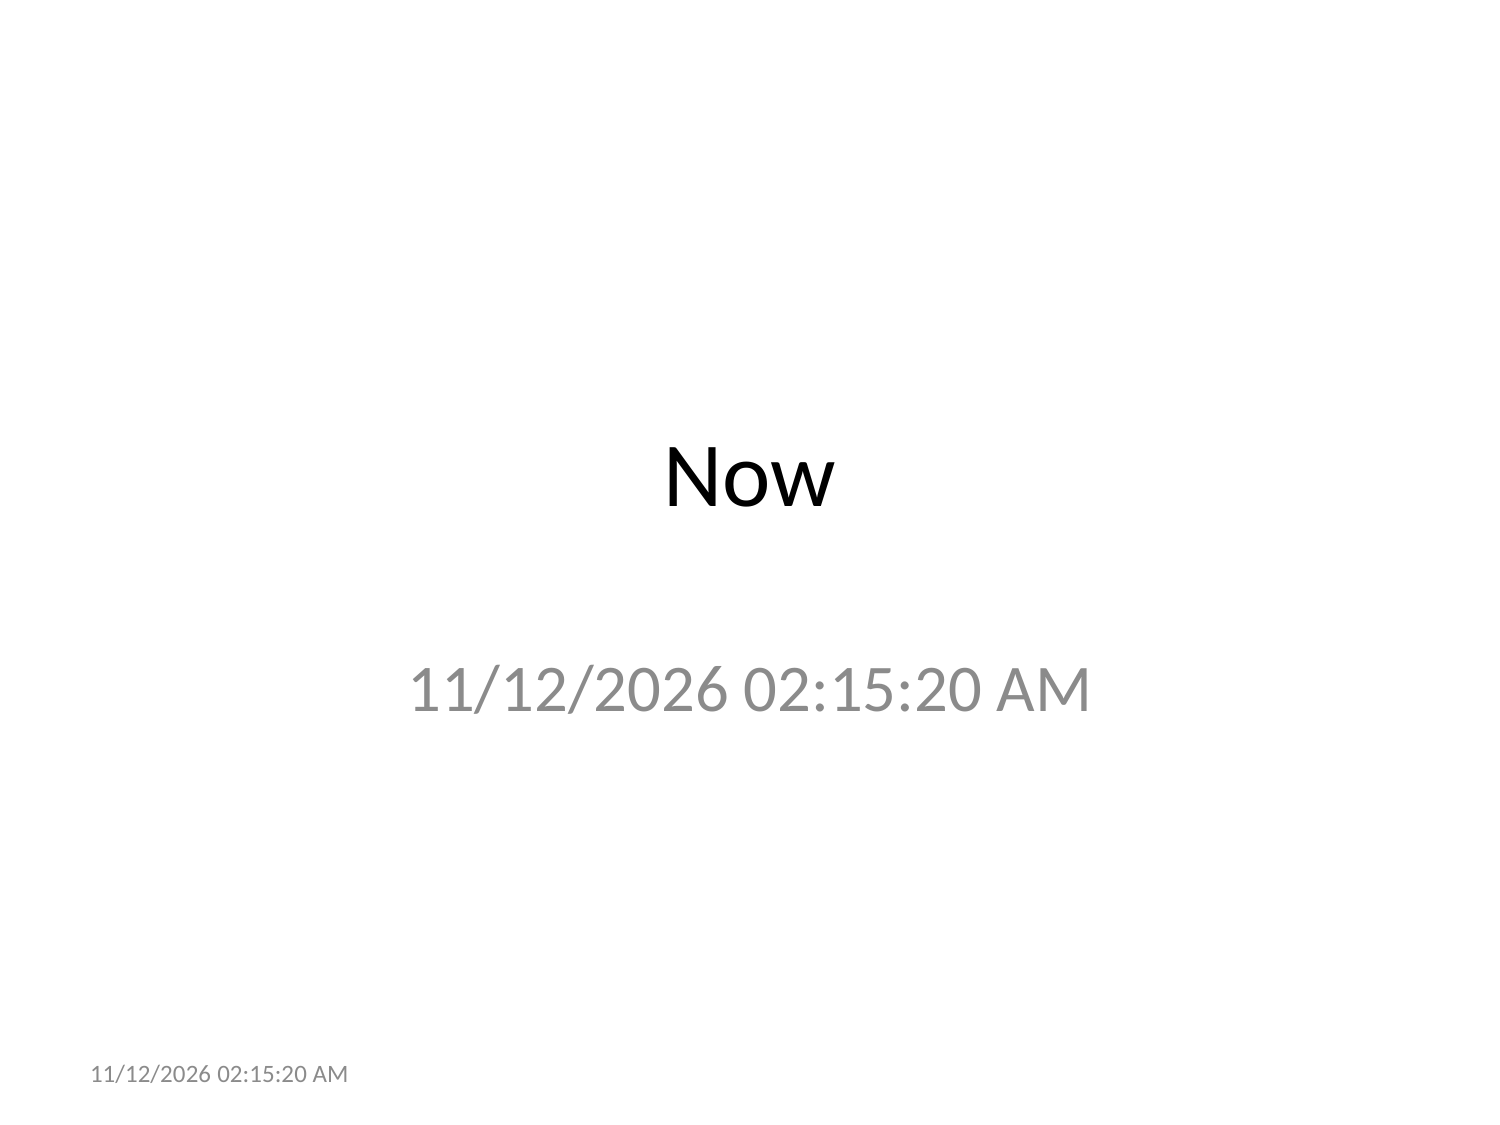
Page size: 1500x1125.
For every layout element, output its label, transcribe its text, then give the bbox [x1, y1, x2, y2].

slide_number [75, 1042, 425, 1103]
subtitle 2011-12-19 10:20:04 AM [225, 637, 1275, 925]
title Now [112, 349, 1388, 591]
